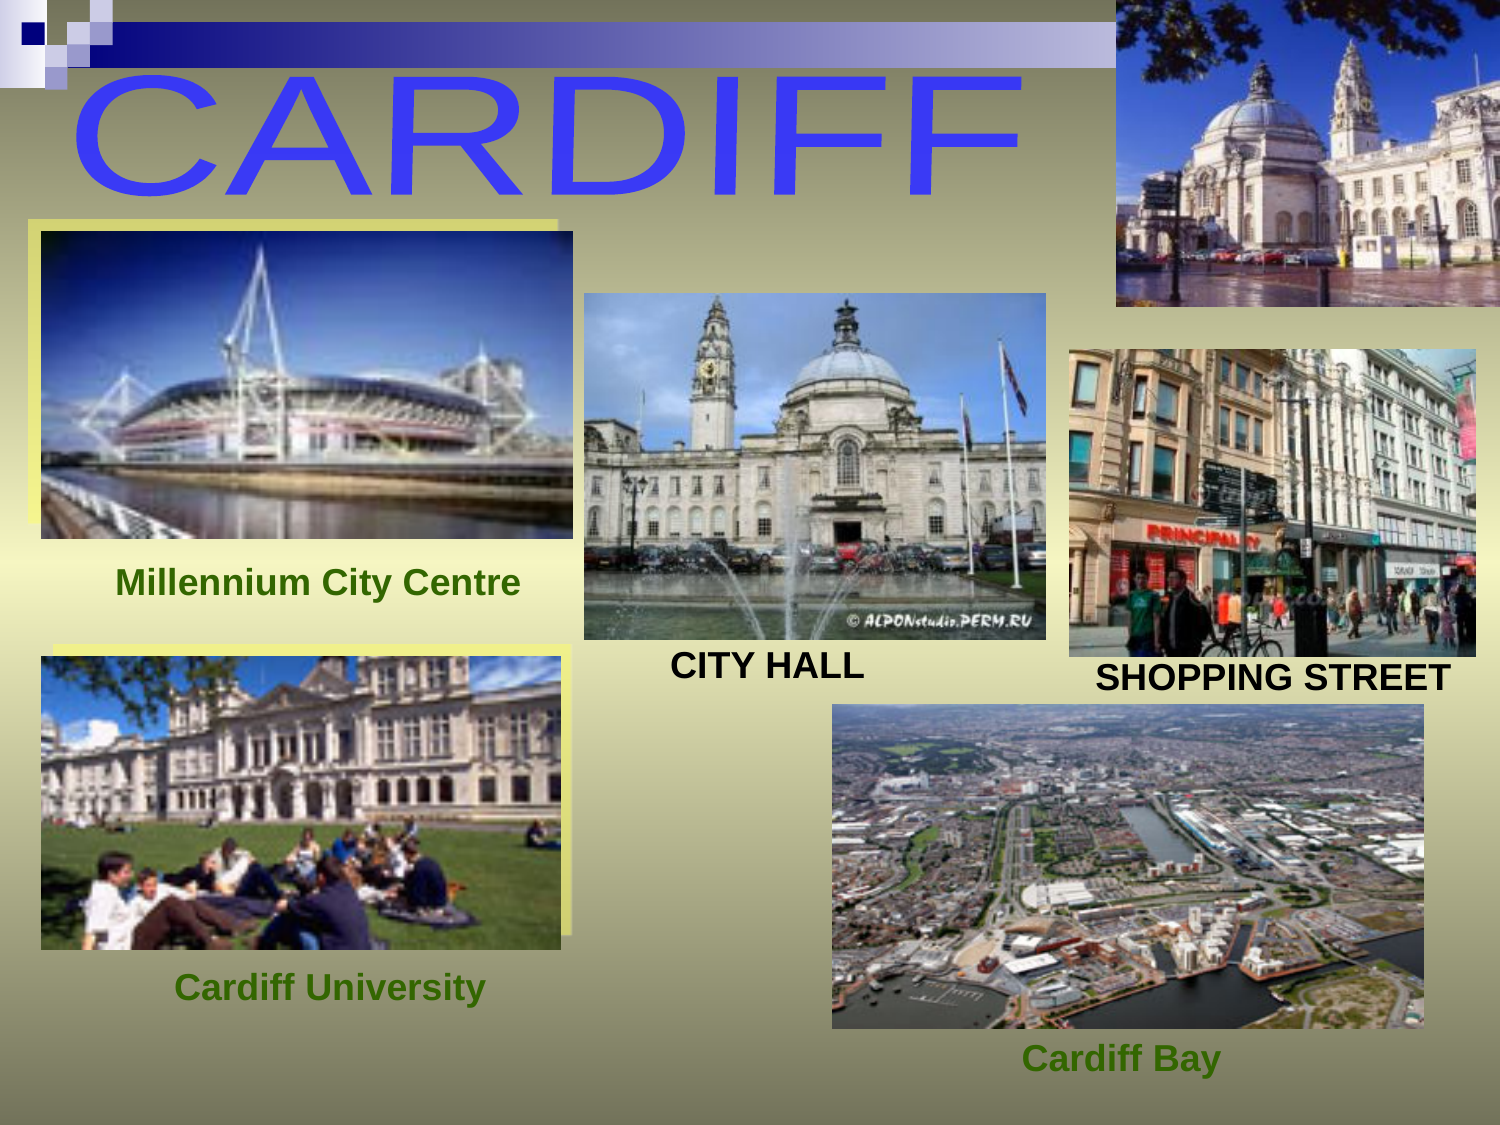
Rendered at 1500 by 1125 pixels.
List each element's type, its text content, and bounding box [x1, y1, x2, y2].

text_box Cardiff Bay [1006, 1037, 1237, 1086]
text_box CITY HALL [655, 648, 987, 693]
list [1115, 0, 1500, 307]
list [584, 293, 1046, 641]
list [1068, 349, 1477, 657]
picture [832, 703, 1424, 1029]
text_box Millennium City Centre [100, 550, 537, 611]
text_box Cardiff University [159, 955, 606, 1016]
picture [40, 231, 574, 540]
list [40, 656, 562, 950]
text_box SHOPPING STREET [1080, 665, 1471, 705]
